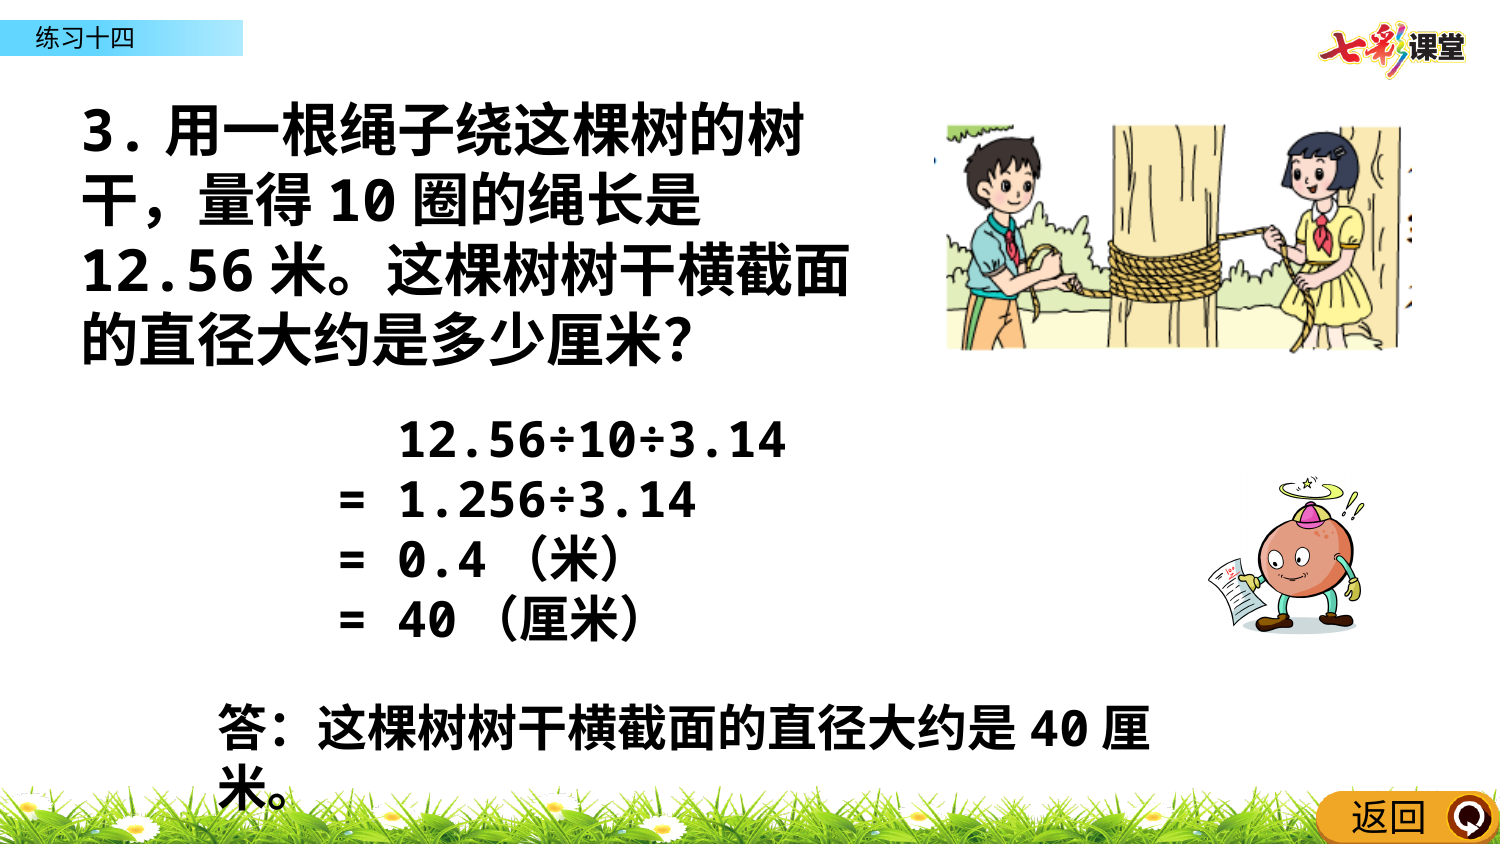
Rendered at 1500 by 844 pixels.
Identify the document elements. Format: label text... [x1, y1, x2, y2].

picture [934, 111, 1412, 360]
text_box 12.56÷10÷3.14 = 1.256÷3.14 = 0.4（米） = 40（厘米） [322, 400, 802, 656]
text_box 3.用一根绳子绕这棵树的树干，量得10圈的绳长是12.56米。这棵树树干横截面的直径大约是多少厘米？ [65, 86, 898, 381]
picture [0, 786, 1500, 844]
picture [1200, 468, 1373, 638]
picture [1316, 20, 1468, 80]
text_box 答：这棵树树干横截面的直径大约是40厘米。 [202, 688, 1266, 824]
